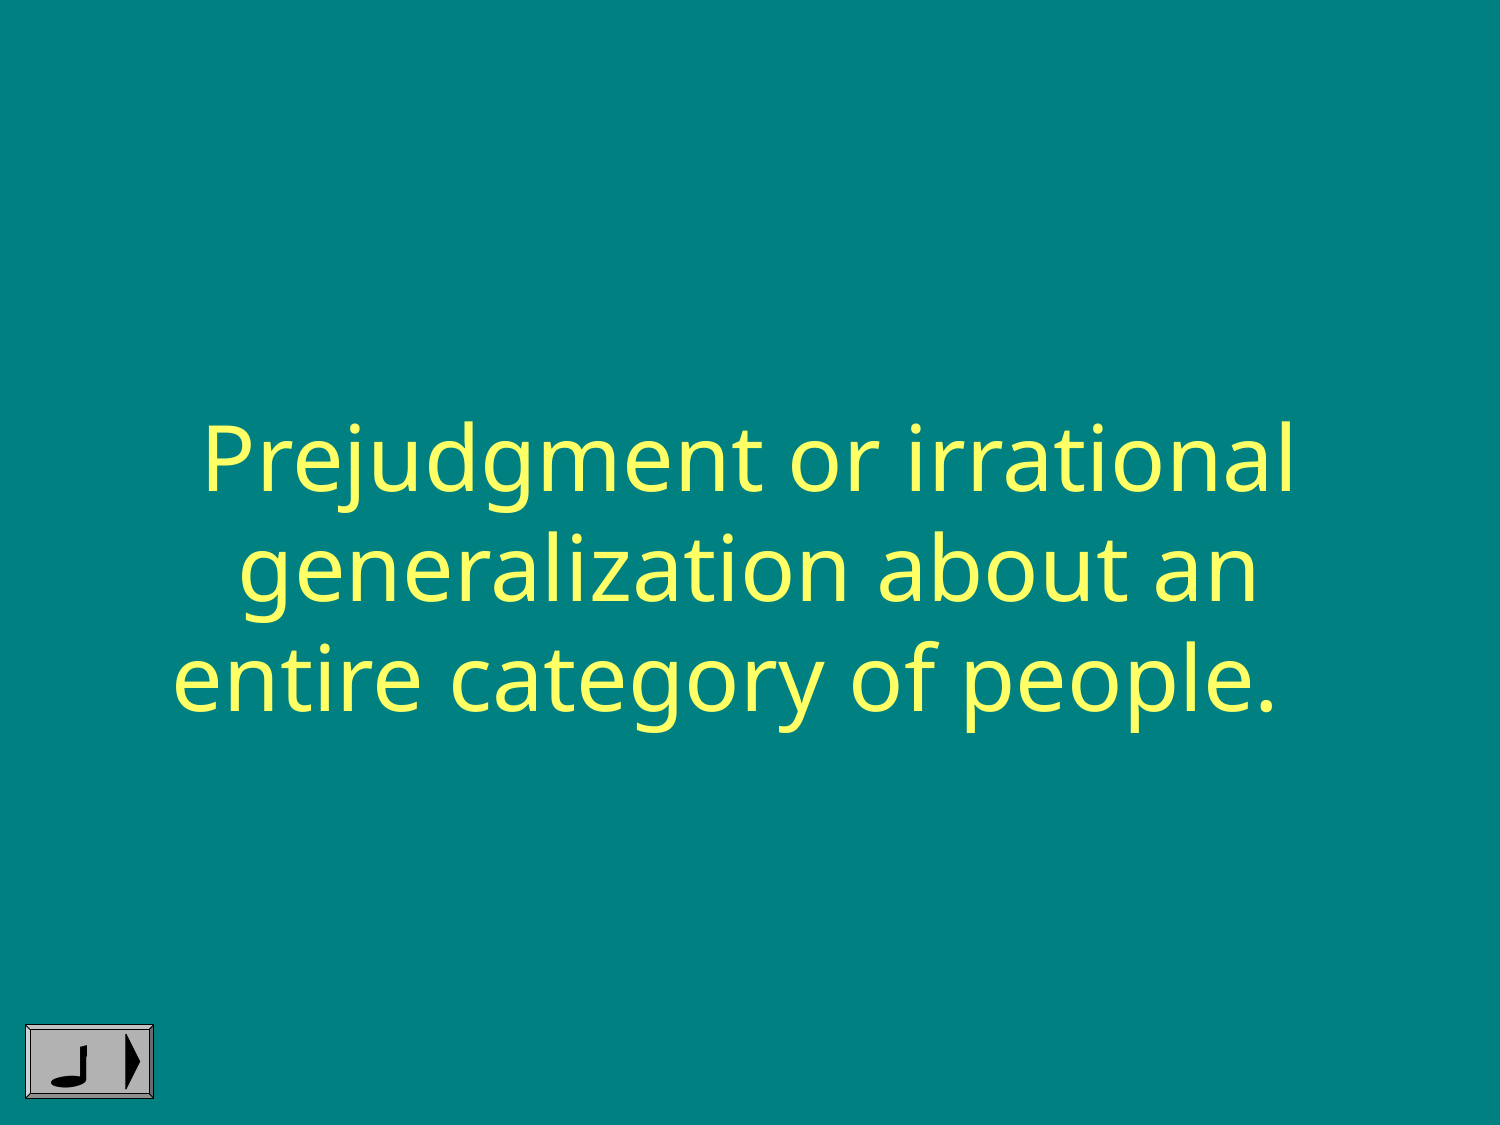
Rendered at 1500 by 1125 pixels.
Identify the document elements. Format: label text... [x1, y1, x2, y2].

title Prejudgment or irrational generalization about an entire category of people. [112, 99, 1388, 1031]
picture [24, 1024, 156, 1101]
